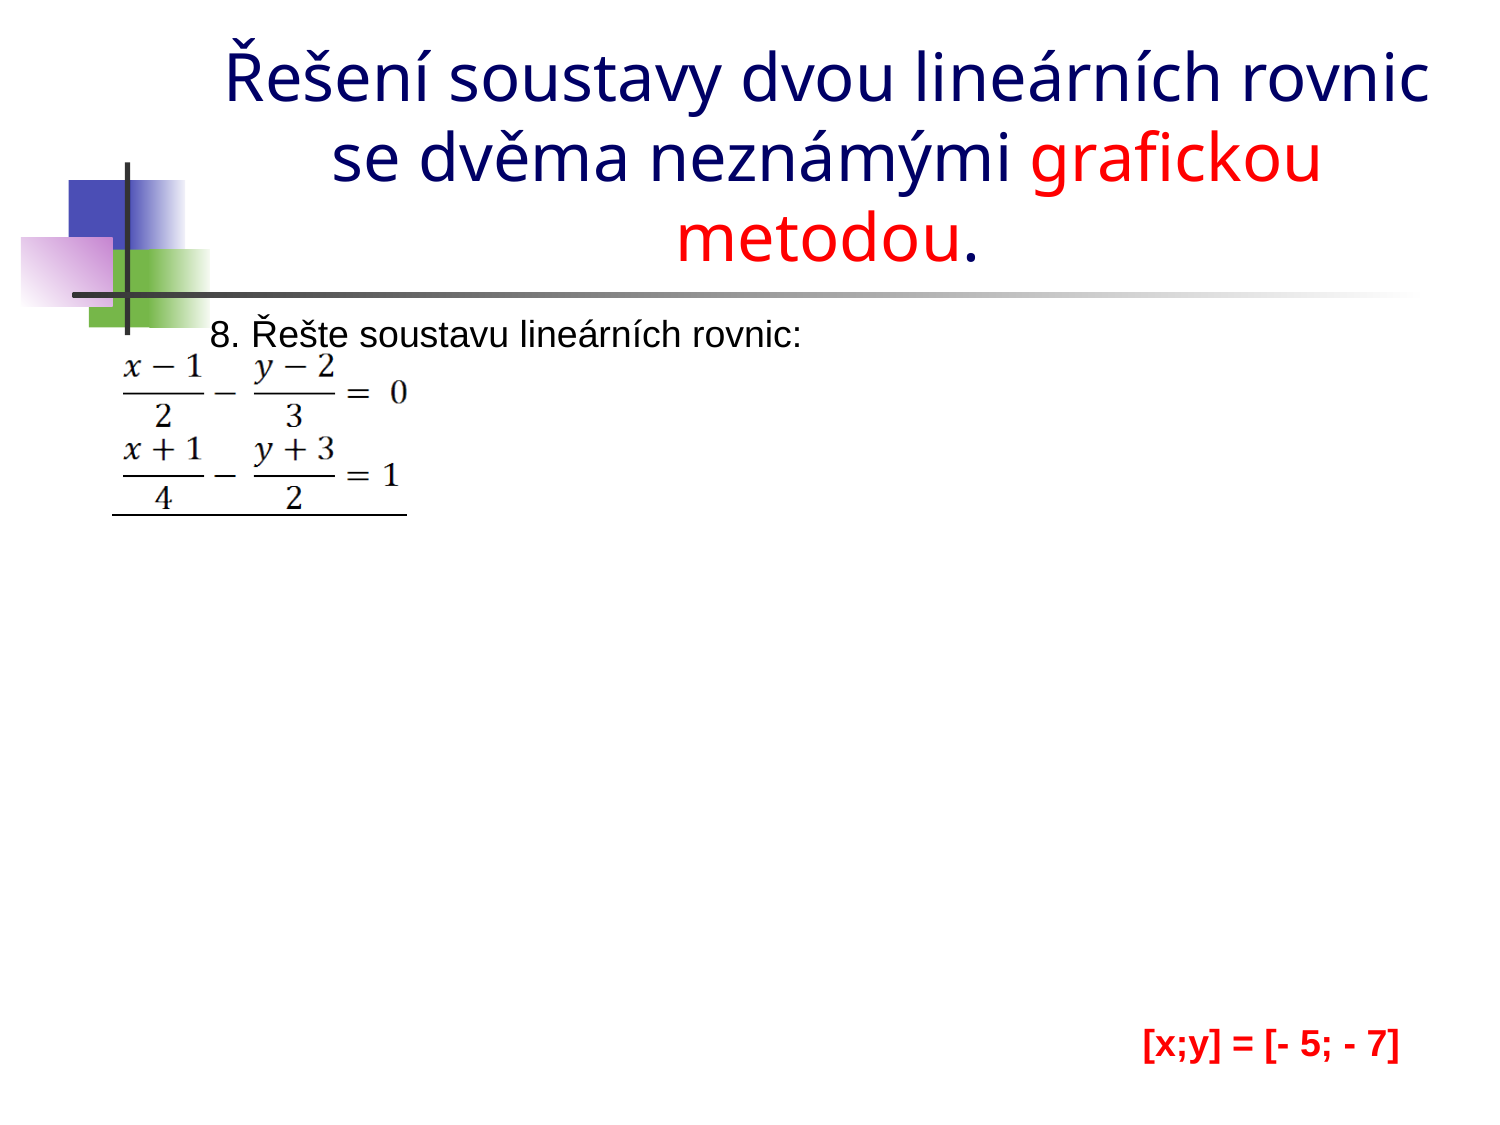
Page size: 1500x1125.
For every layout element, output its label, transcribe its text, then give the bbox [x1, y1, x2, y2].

text_box [x;y] = [- 5; - 7] [1128, 1011, 1447, 1072]
title Řešení soustavy dvou lineárních rovnic se dvěma neznámými grafickou metodou. [188, 197, 1468, 276]
picture [123, 349, 409, 519]
title Řešení soustavy dvou lineárních rovnic se dvěma neznámými grafickou metodou. [188, 75, 1468, 185]
title Řešení soustavy dvou lineárních rovnic se dvěma neznámými grafickou metodou. [188, 186, 1468, 196]
text_box 8. Řešte soustavu lineárních rovnic: [194, 302, 998, 363]
text_box [0, 0, 1500, 75]
